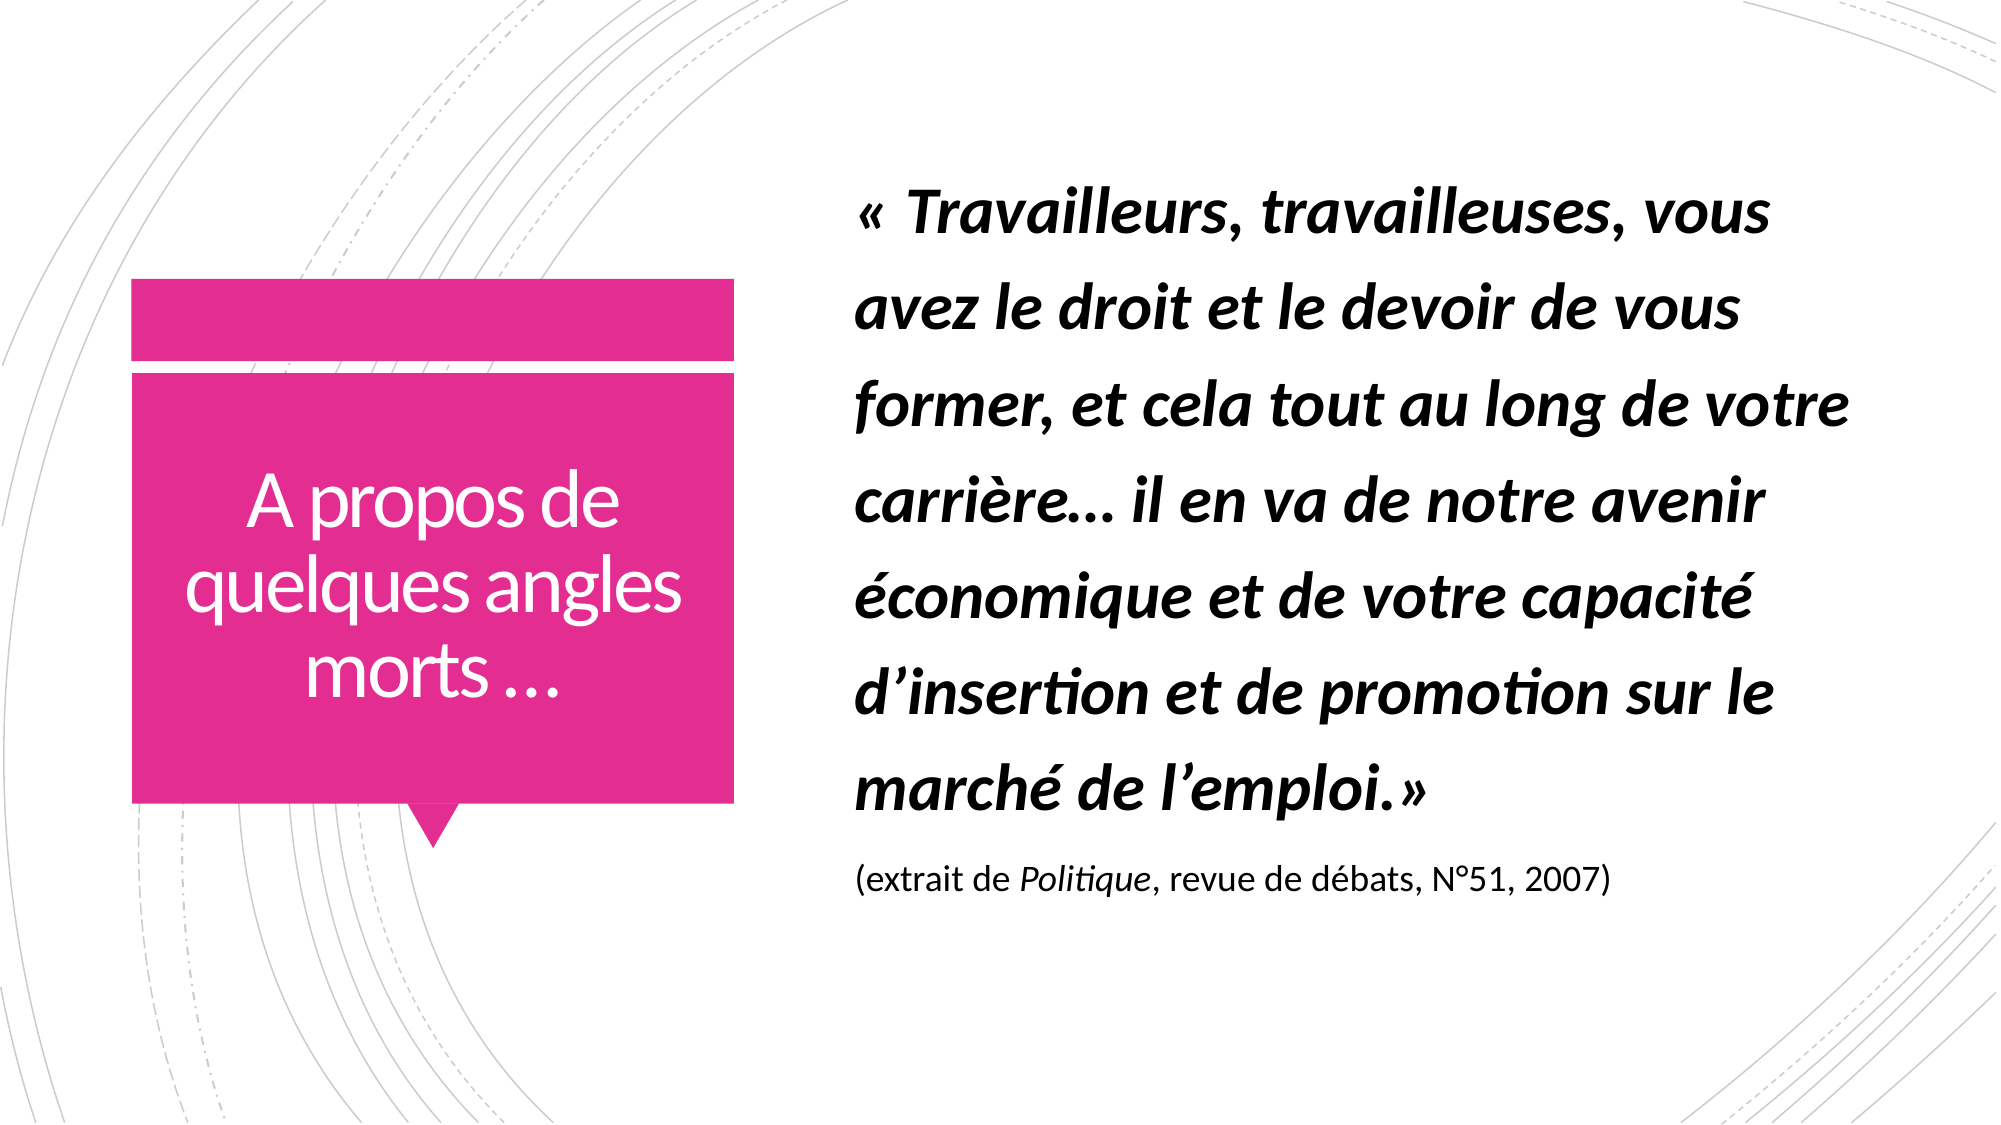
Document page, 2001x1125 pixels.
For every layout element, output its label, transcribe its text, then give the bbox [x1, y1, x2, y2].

title A propos de quelques angles morts … [145, 385, 720, 789]
list « Travailleurs, travailleuses, vous avez le droit et le devoir de vous former, et cela tout au long de votre carrière… il en va de notre avenir économique et de votre capacité d’insertion et de promotion sur le marché de l’emploi.» (extrait de Politique, revue de débats, N°51, 2007) [839, 131, 1871, 993]
